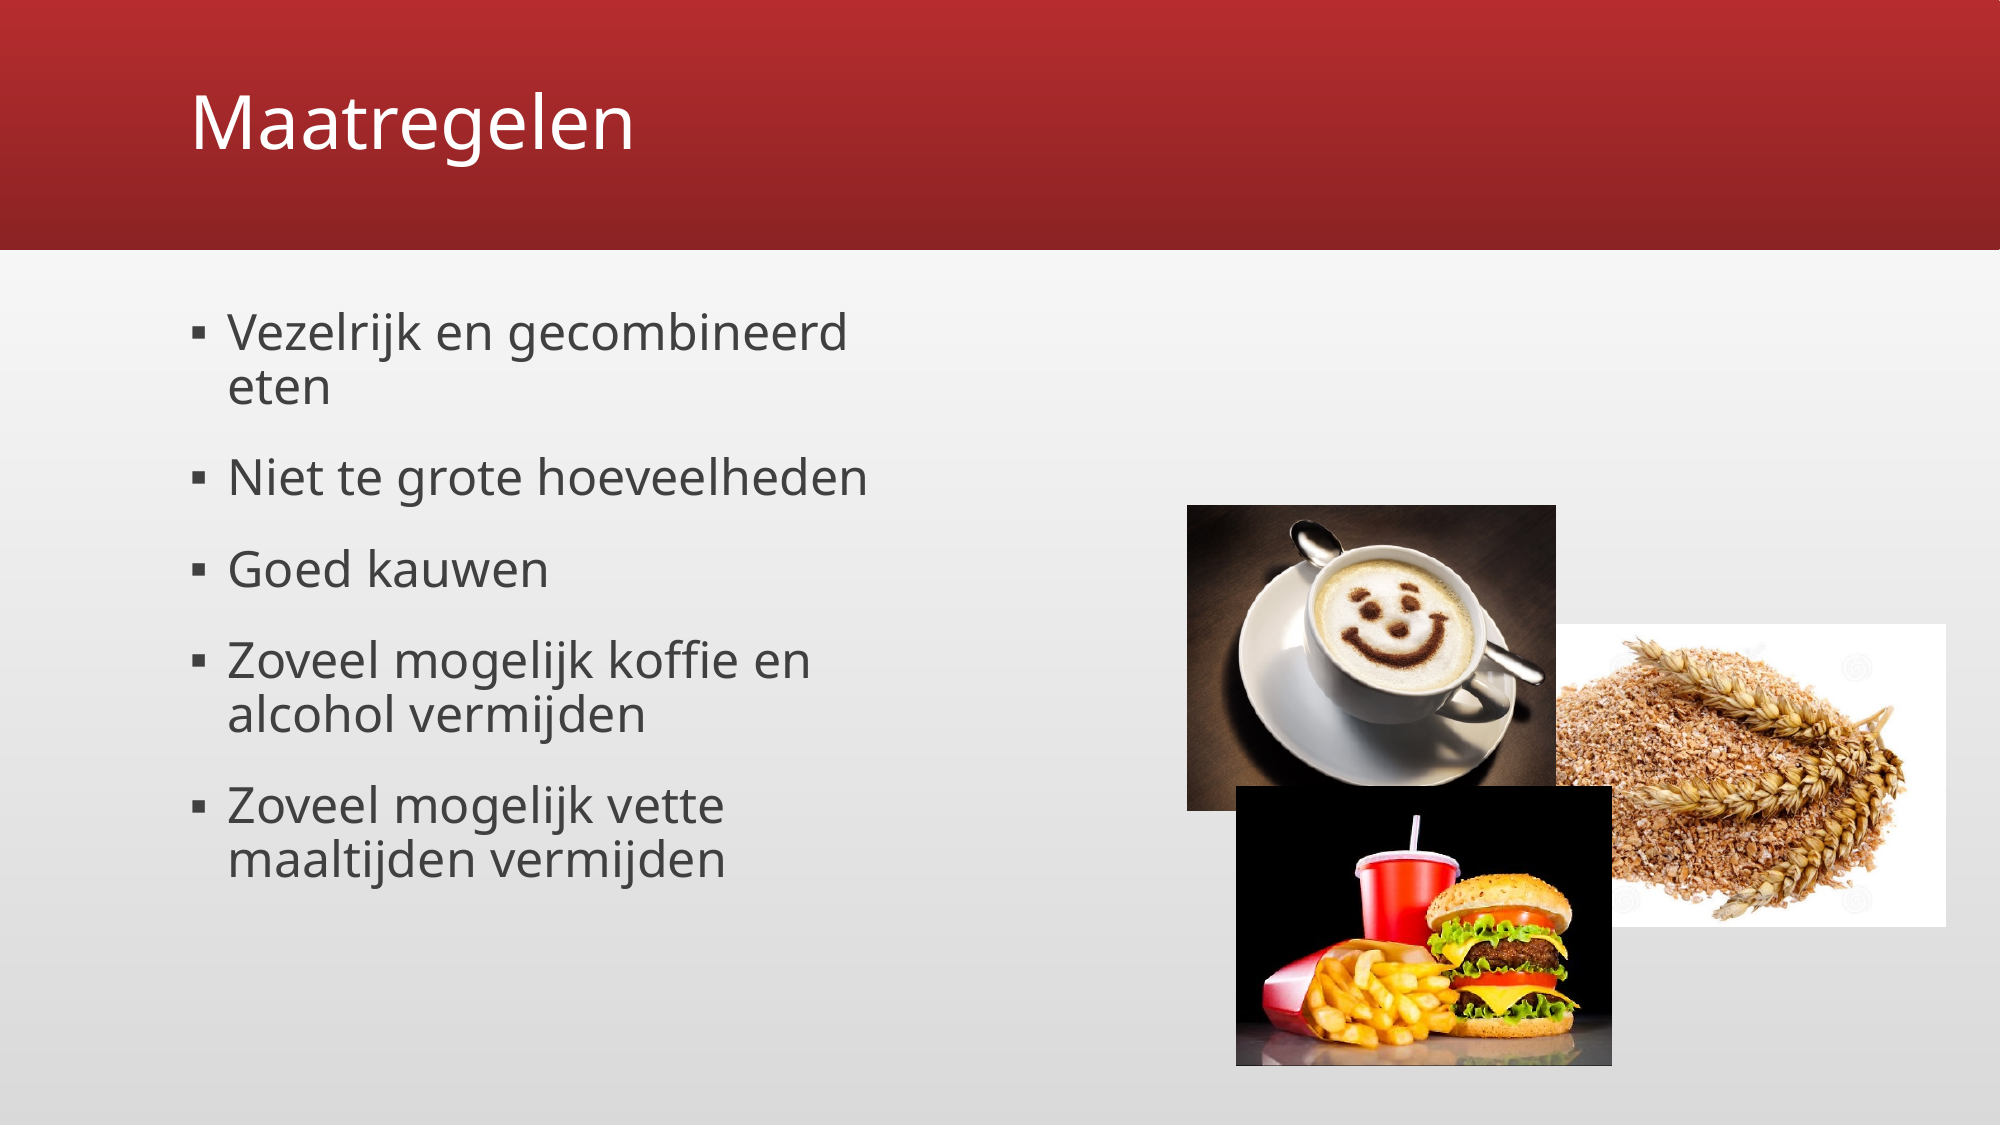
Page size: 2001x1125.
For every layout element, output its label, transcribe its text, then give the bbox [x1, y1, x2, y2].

title Maatregelen [174, 16, 1825, 234]
list Vezelrijk en gecombineerd eten Niet te grote hoeveelheden Goed kauwen Zoveel mogelijk koffie en alcohol vermijden Zoveel mogelijk vette maaltijden vermijden [174, 299, 963, 1050]
picture [1187, 505, 1946, 1066]
